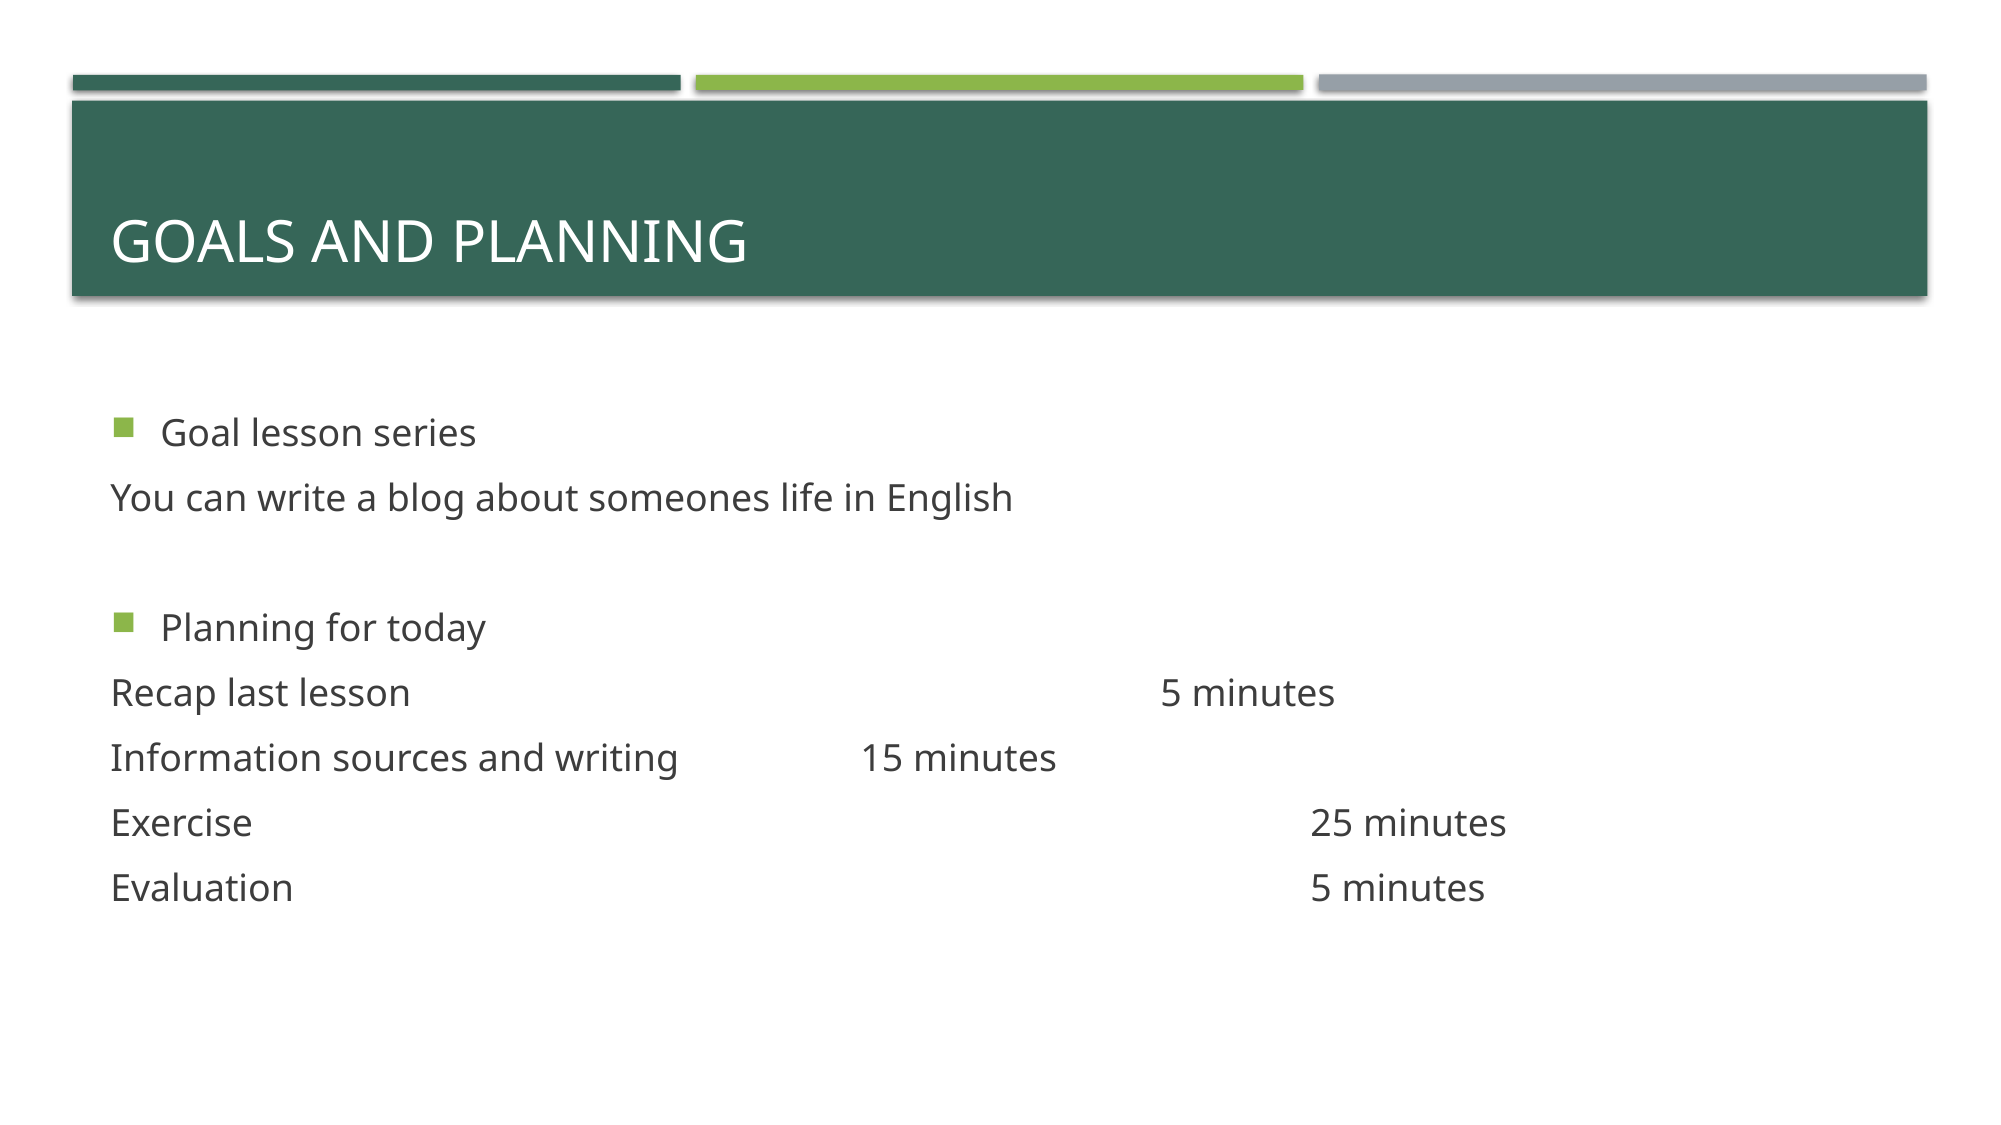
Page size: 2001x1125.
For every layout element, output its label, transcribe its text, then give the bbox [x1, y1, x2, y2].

title Goals and planning [95, 115, 1905, 282]
list Goal lesson series You can write a blog about someones life in English Planning for today Recap last lesson 5 minutes Information sources and writing 15 minutes Exercise 25 minutes Evaluation 5 minutes [95, 357, 1905, 962]
